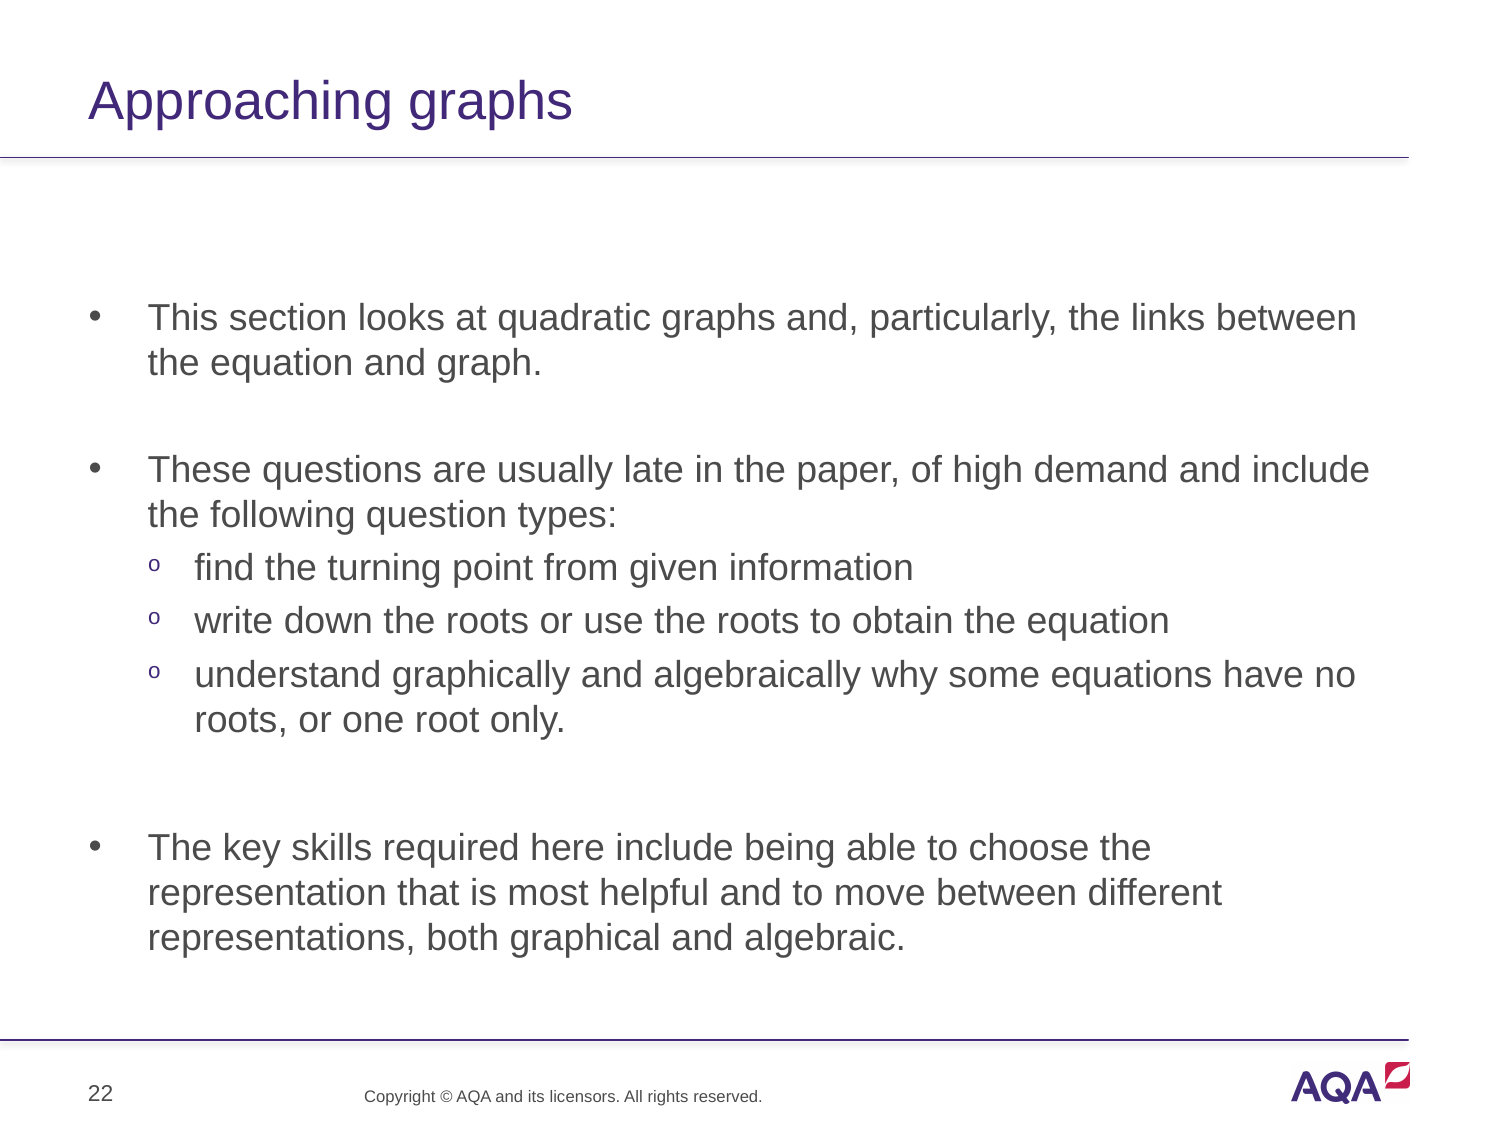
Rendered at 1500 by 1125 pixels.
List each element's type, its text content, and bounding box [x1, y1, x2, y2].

title Approaching graphs [88, 72, 1409, 144]
footer Copyright © AQA and its licensors. All rights reserved. [324, 1084, 764, 1124]
picture [1291, 1062, 1410, 1104]
slide_number 22 [72, 1062, 188, 1123]
list This section looks at quadratic graphs and, particularly, the links between the equation and graph. These questions are usually late in the paper, of high demand and include the following question types: find the turning point from given information write down the roots or use the roots to obtain the equation understand graphically and algebraically why some equations have no roots, or one root only. The key skills required here include being able to choose the representation that is most helpful and to move between different representations, both graphical and algebraic. [88, 293, 1409, 1016]
